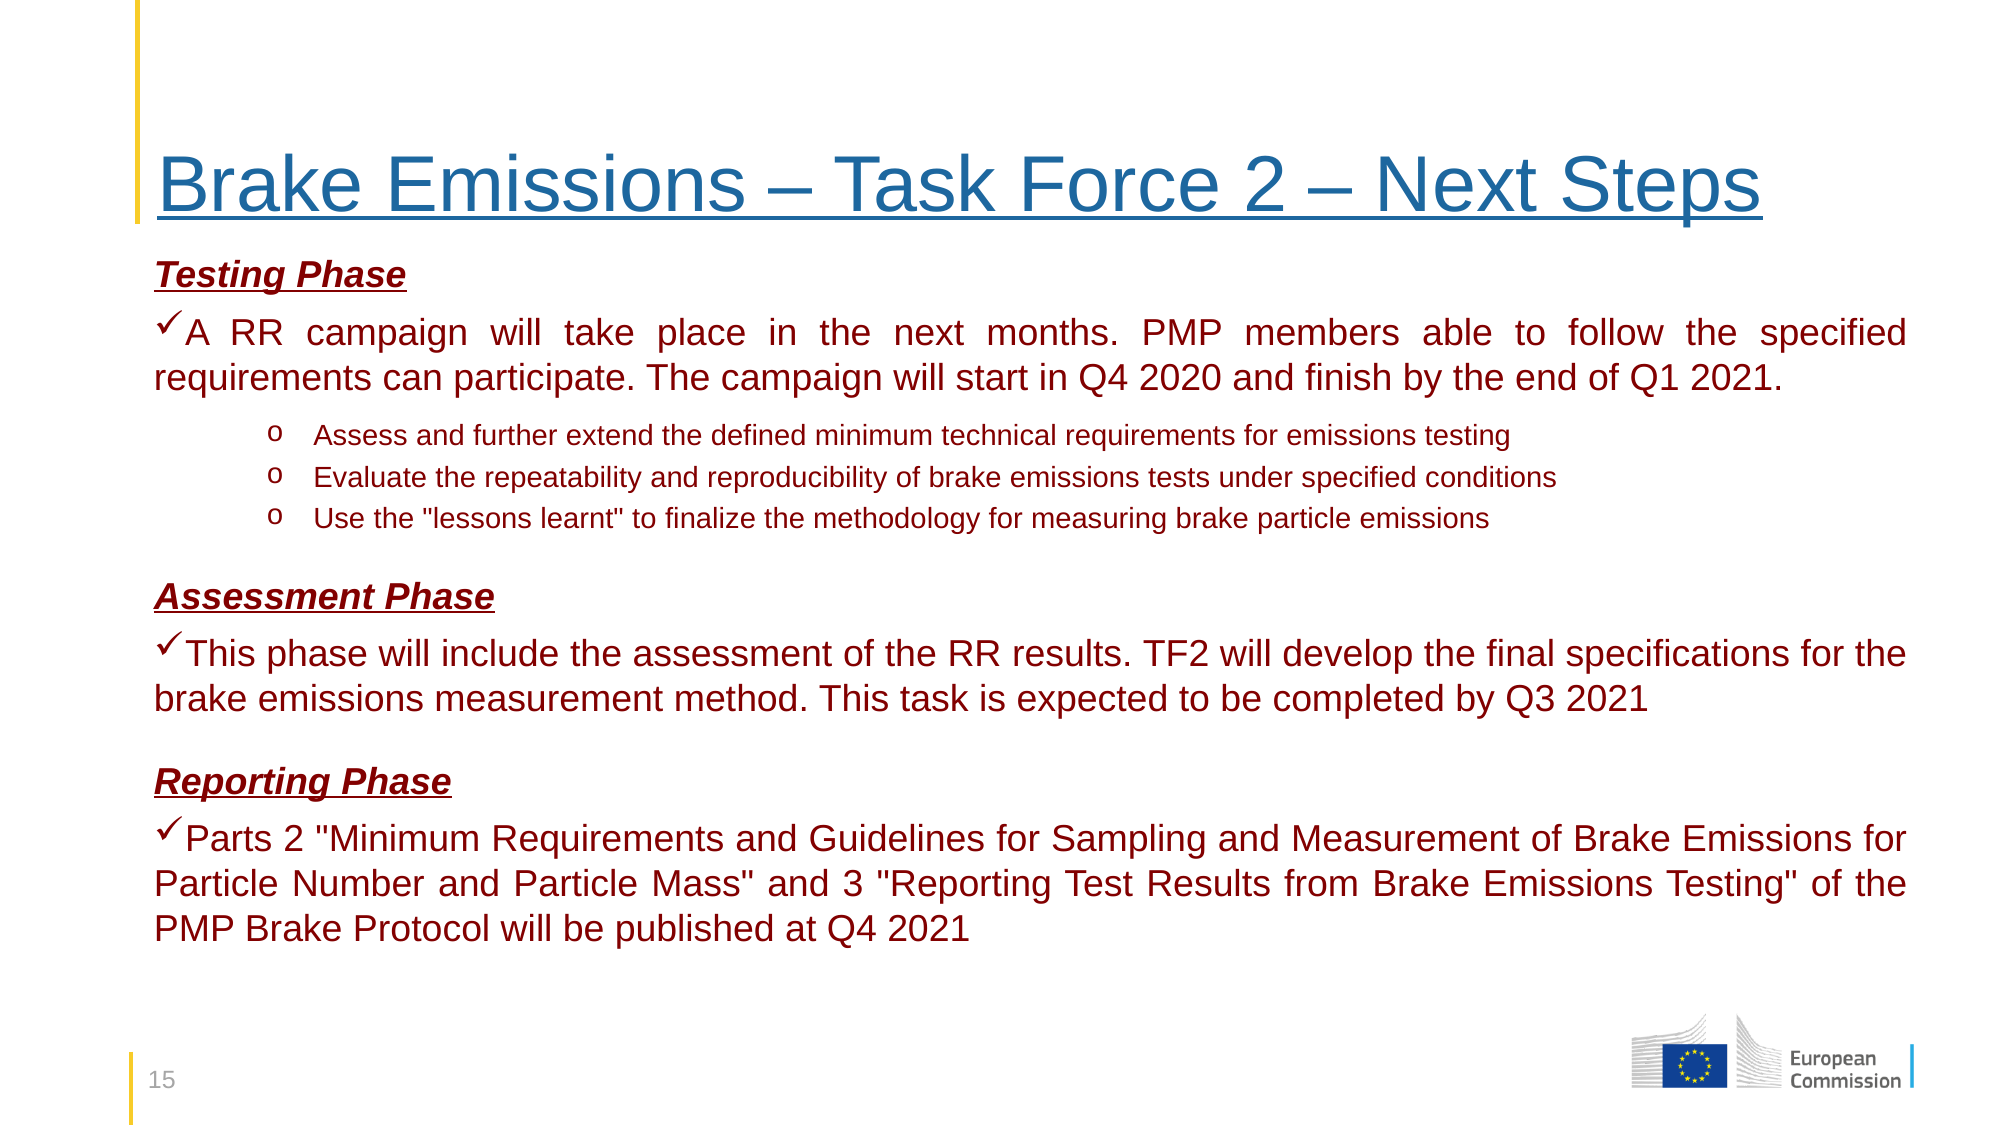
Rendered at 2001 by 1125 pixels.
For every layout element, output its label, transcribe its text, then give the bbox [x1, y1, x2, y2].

picture [1631, 1013, 1915, 1091]
title Brake Emissions – Task Force 2 – Next Steps [142, 100, 1959, 229]
list Testing Phase A RR campaign will take place in the next months. PMP members able to follow the specified requirements can participate. The campaign will start in Q4 2020 and finish by the end of Q1 2021. Assess and further extend the defined minimum technical requirements for emissions testing Evaluate the repeatability and reproducibility of brake emissions tests under specified conditions Use the "lessons learnt" to finalize the methodology for measuring brake particle emissions Assessment Phase This phase will include the assessment of the RR results. TF2 will develop the final specifications for the brake emissions measurement method. This task is expected to be completed by Q3 2021 Reporting Phase Parts 2 "Minimum Requirements and Guidelines for Sampling and Measurement of Brake Emissions for Particle Number and Particle Mass" and 3 "Reporting Test Results from Brake Emissions Testing" of the PMP Brake Protocol will be published at Q4 2021 [139, 243, 1923, 974]
